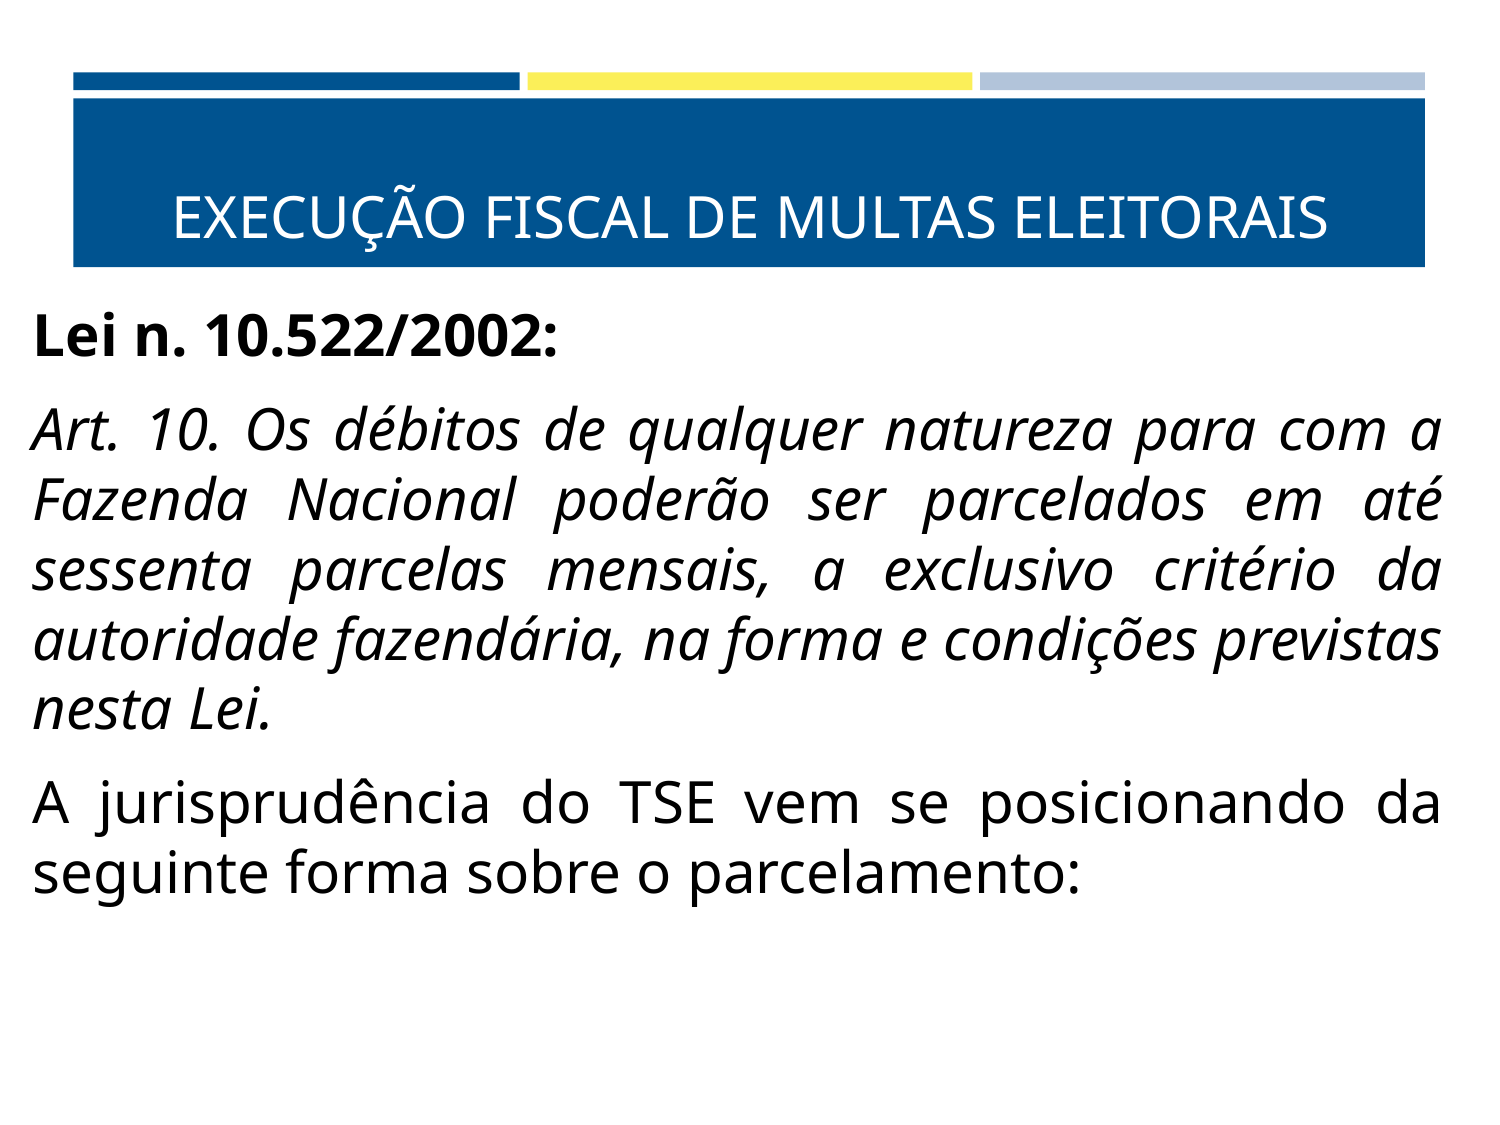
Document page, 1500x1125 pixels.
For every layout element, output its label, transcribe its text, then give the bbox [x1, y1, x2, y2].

list Lei n. 10.522/2002: Art. 10. Os débitos de qualquer natureza para com a Fazenda Nacional poderão ser parcelados em até sessenta parcelas mensais, a exclusivo critério da autoridade fazendária, na forma e condições previstas nesta Lei. A jurisprudência do TSE vem se posicionando da seguinte forma sobre o parcelamento: [17, 290, 1459, 1094]
title EXECUÇÃO FISCAL DE MULTAS ELEITORAIS [95, 112, 1406, 259]
